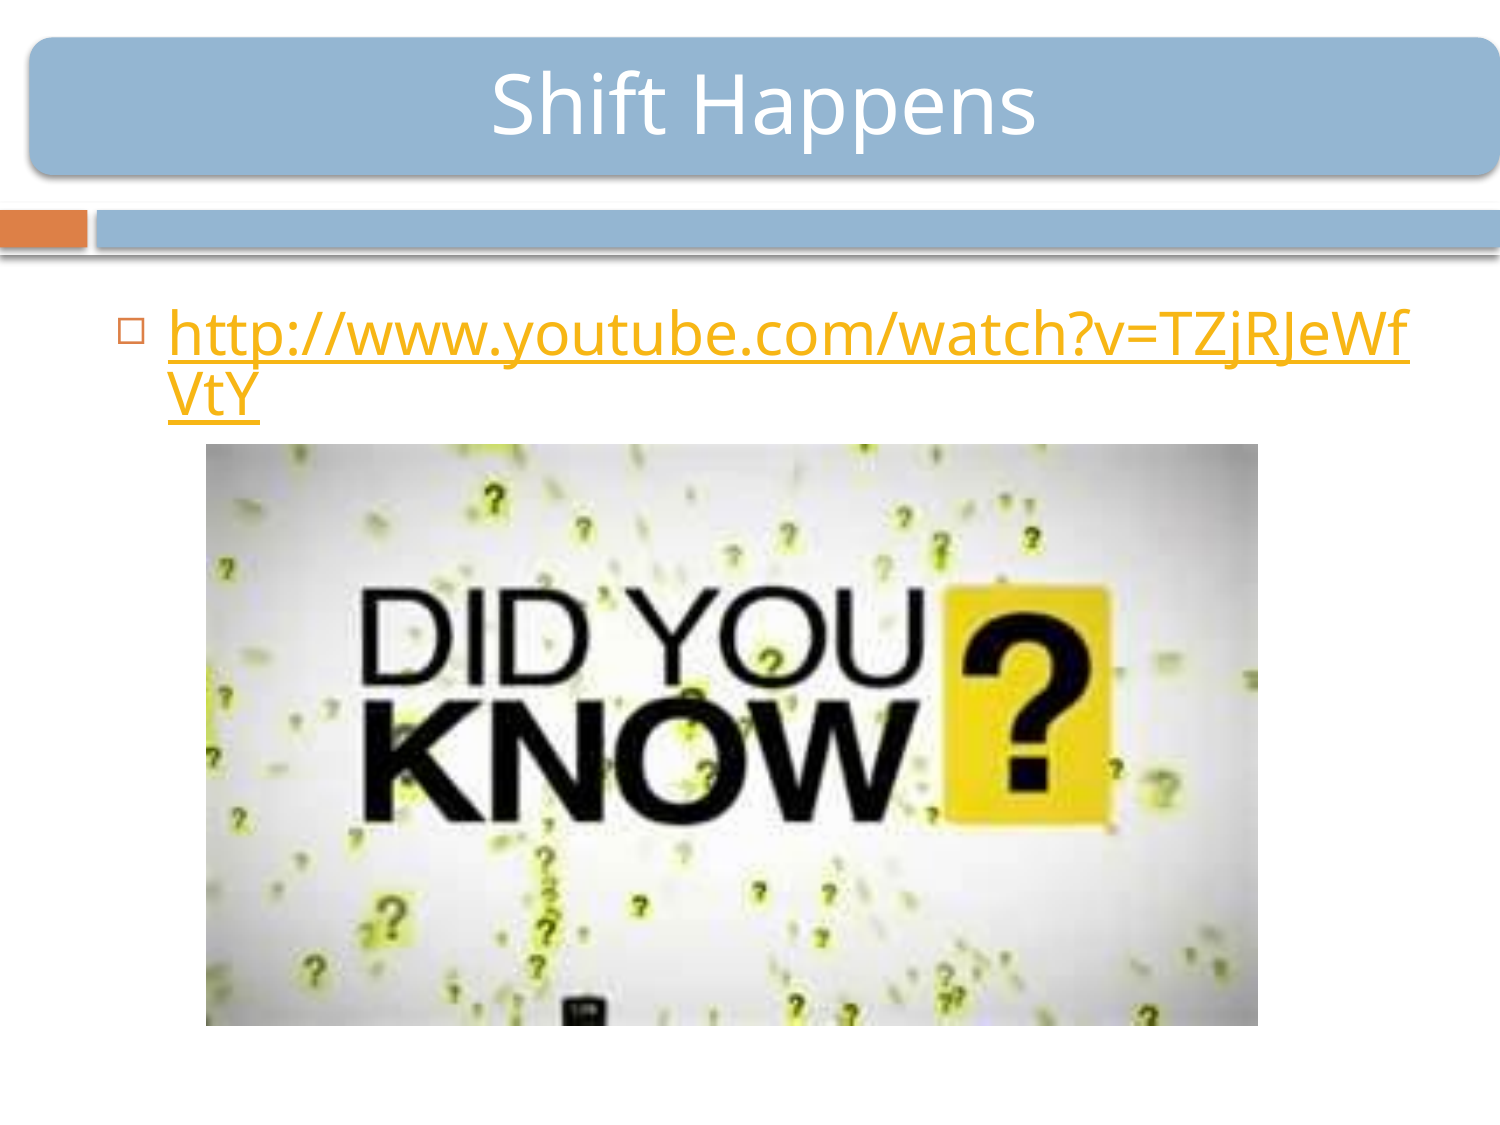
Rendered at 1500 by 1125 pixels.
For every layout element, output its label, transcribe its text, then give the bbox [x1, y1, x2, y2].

picture [206, 444, 1259, 1027]
list http://www.youtube.com/watch?v=TZjRJeWfVtY [100, 287, 1438, 1000]
text_box Shift Happens [29, 37, 1500, 175]
